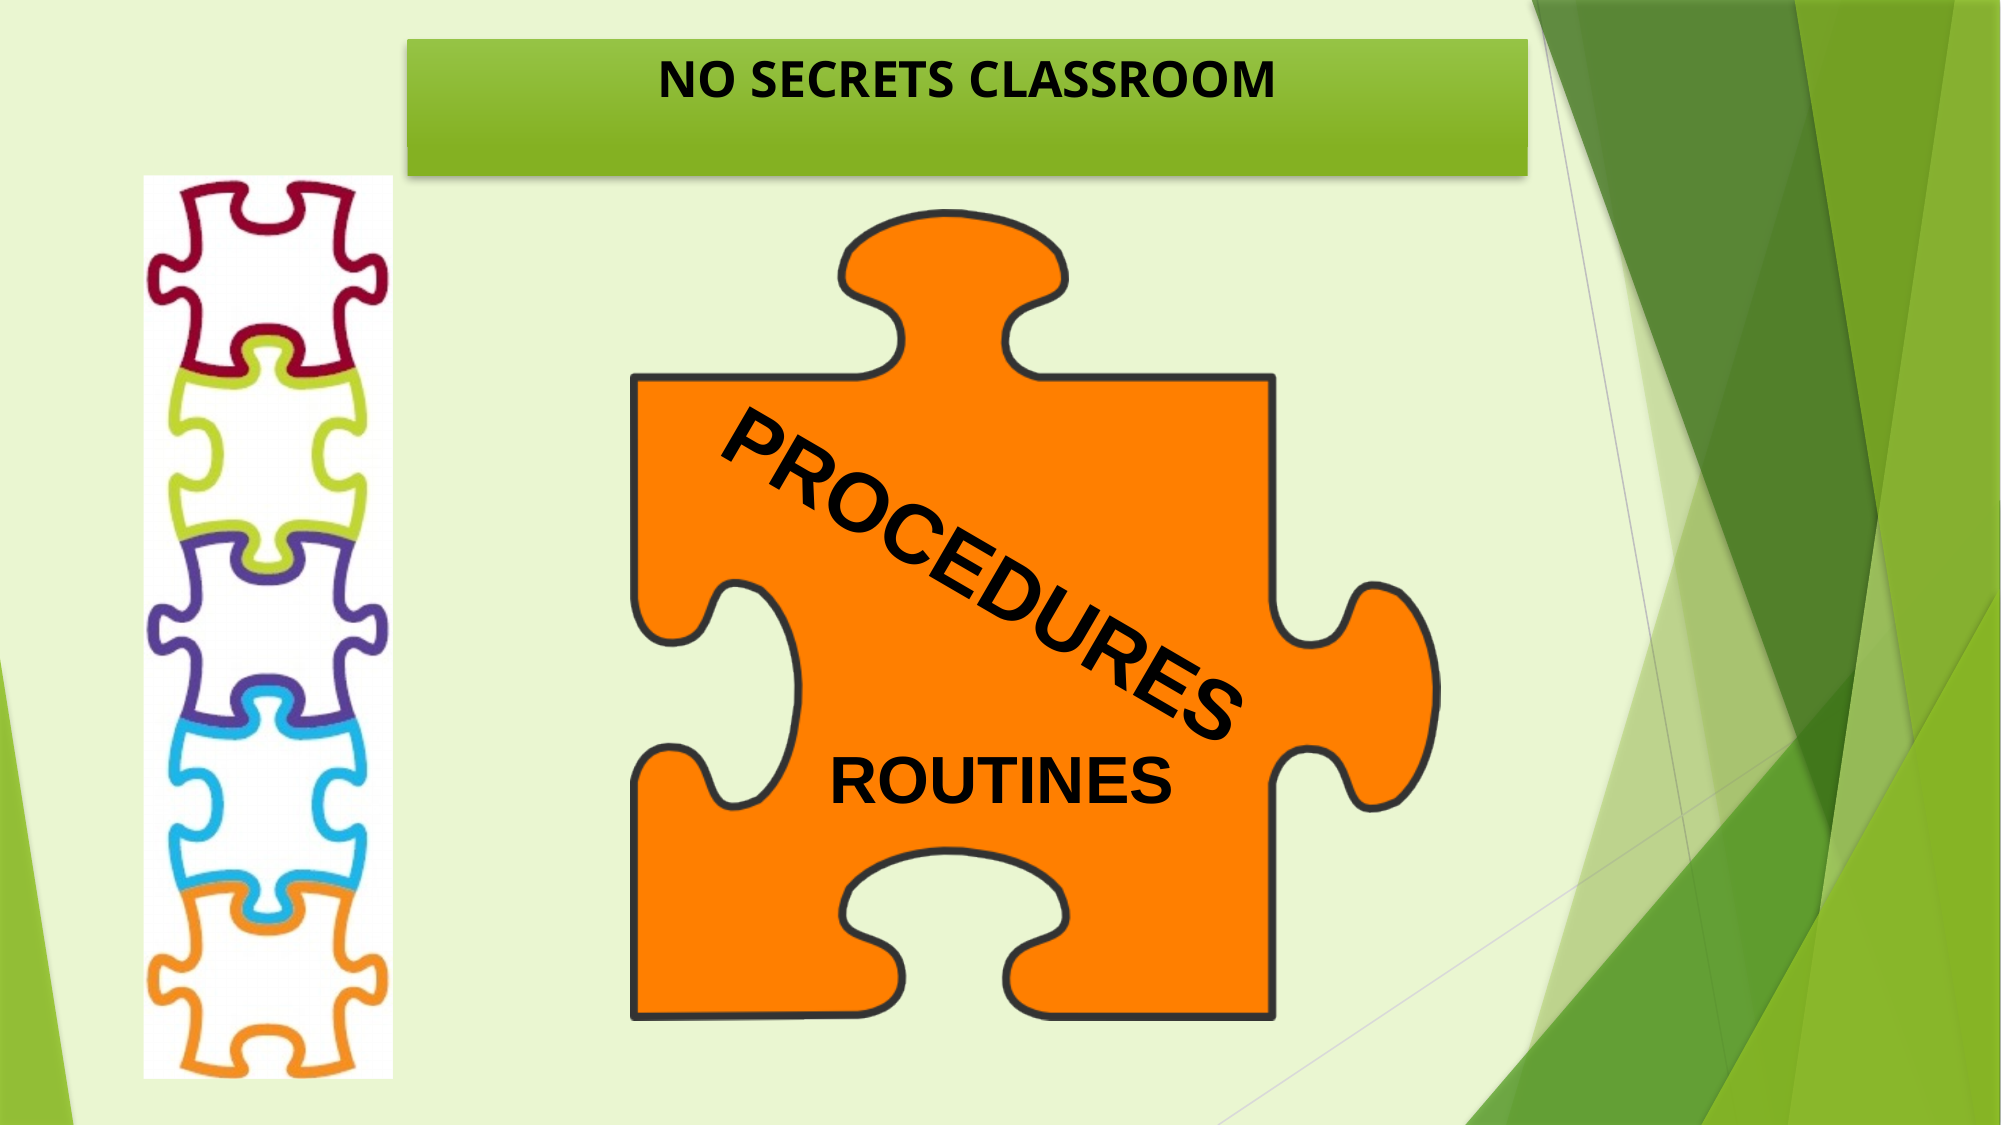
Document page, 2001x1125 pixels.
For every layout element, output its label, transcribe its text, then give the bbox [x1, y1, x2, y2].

picture [0, 176, 1442, 1078]
title NO SECRETS CLASSROOM [407, 39, 1528, 176]
